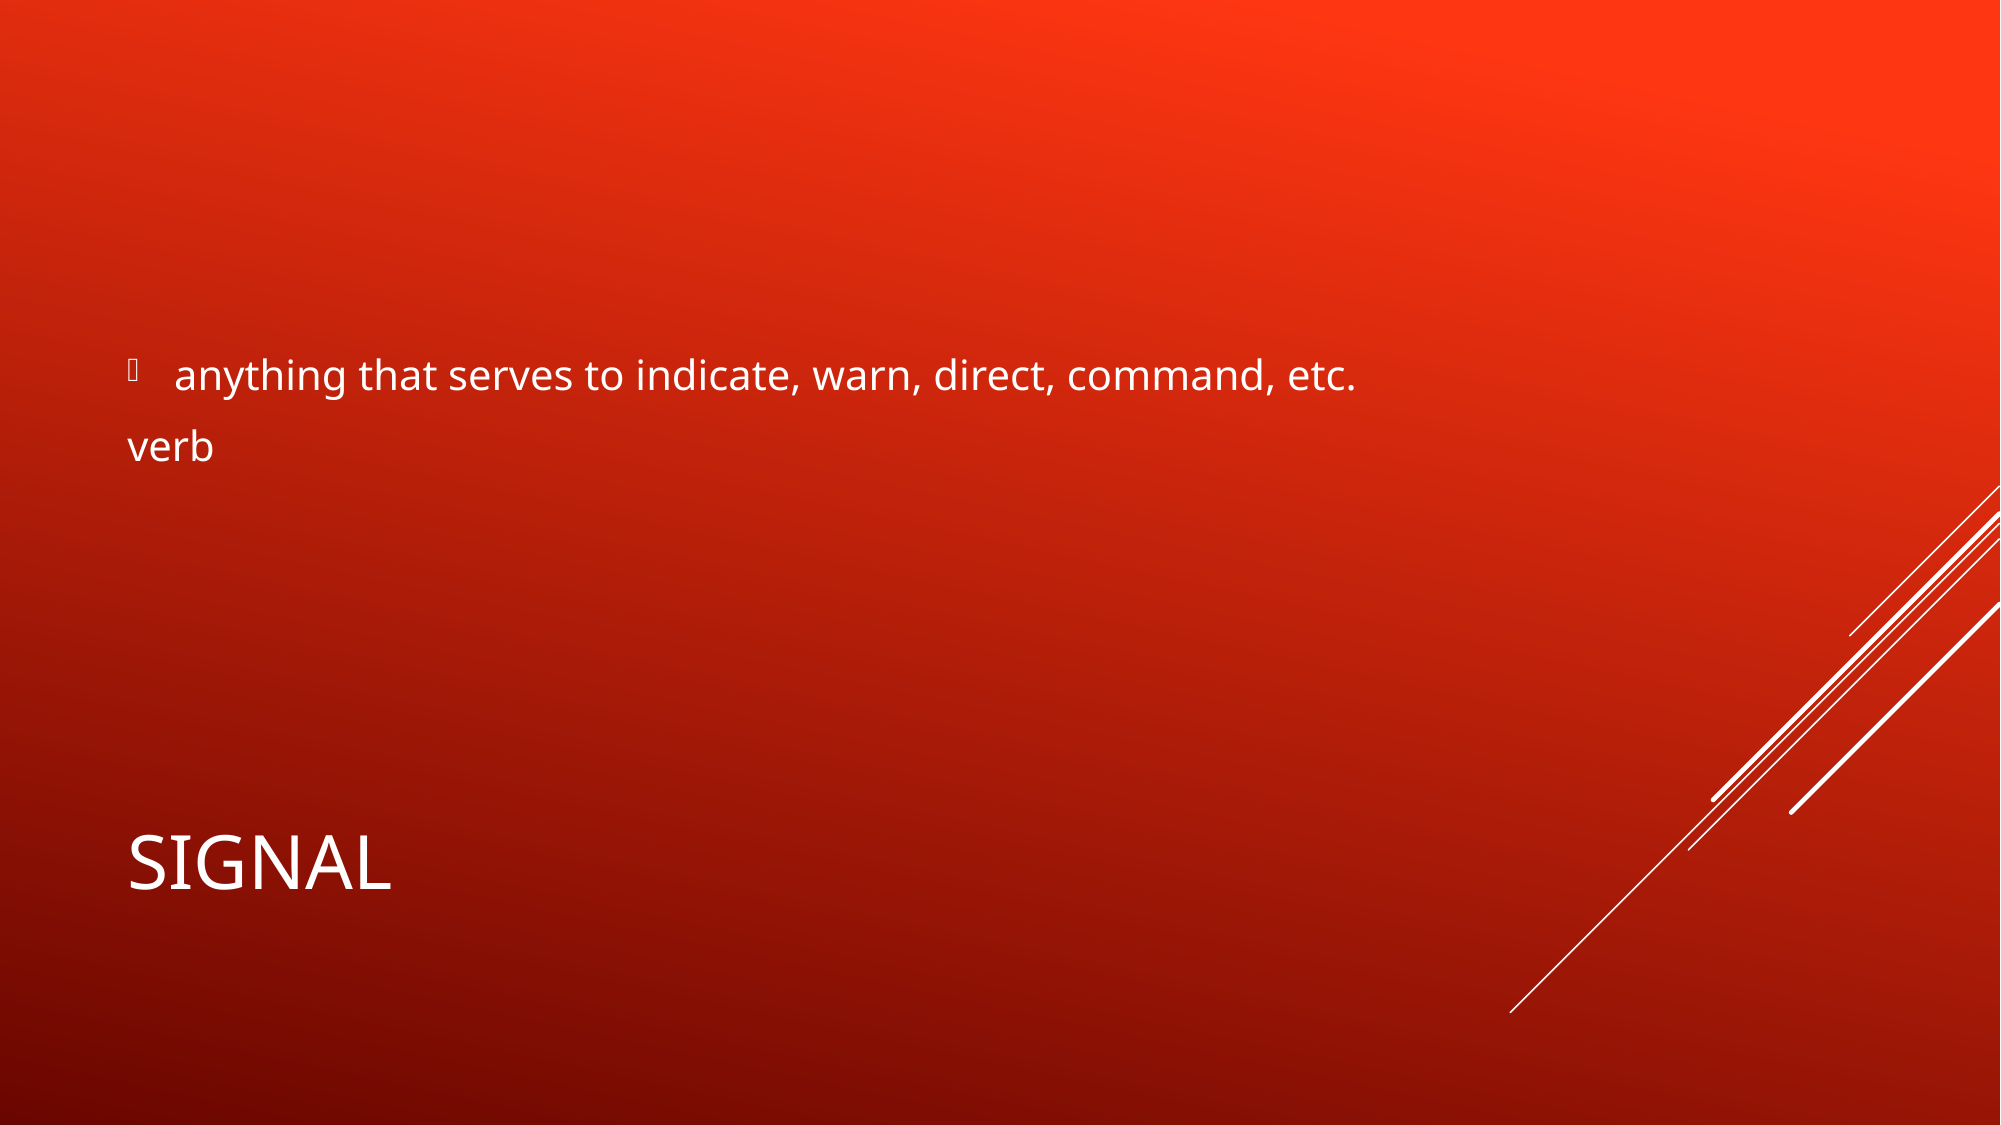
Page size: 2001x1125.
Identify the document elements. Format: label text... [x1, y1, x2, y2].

title signal [112, 736, 1513, 984]
list anything that serves to indicate, warn, direct, command, etc. verb [112, 112, 1513, 706]
